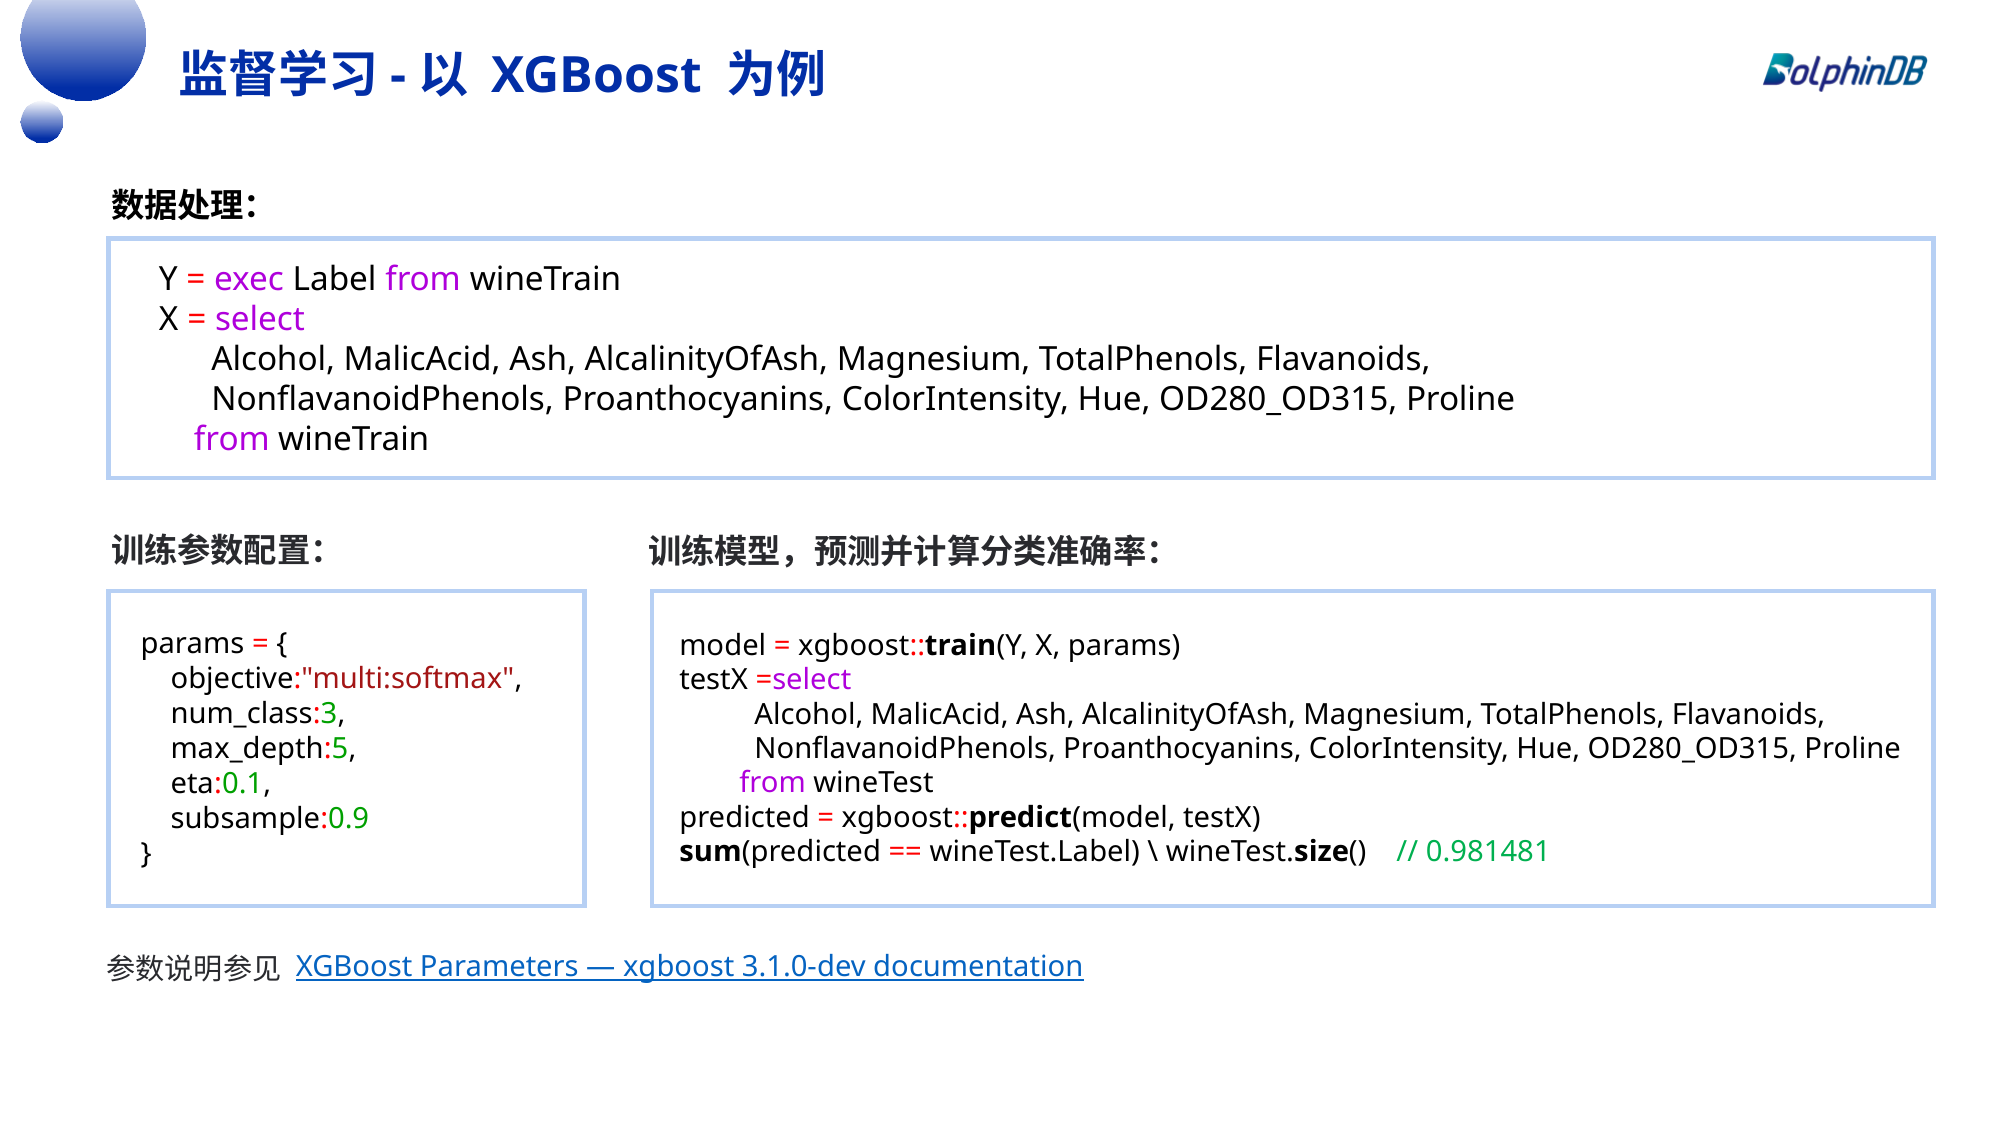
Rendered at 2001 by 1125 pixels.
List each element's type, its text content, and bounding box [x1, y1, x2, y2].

text_box 参数说明参见 [91, 942, 281, 993]
text_box [19, 0, 147, 102]
picture [1755, 47, 1929, 93]
text_box [19, 99, 64, 144]
text_box Y = exec Label from wineTrain X = select Alcohol, MalicAcid, Ash, AlcalinityOfAsh, Magnesium, TotalPhenols, Flavanoids, NonflavanoidPhenols, Proanthocyanins, ColorIntensity, Hue, OD280_OD315, Proline from wineTrain [144, 249, 1631, 464]
text_box 训练模型，预测并计算分类准确率： [633, 522, 1467, 578]
text_box 数据处理： [96, 156, 1097, 232]
text_box 训练参数配置： [96, 521, 930, 577]
text_box [651, 590, 1934, 907]
text_box 监督学习-以 XGBoost 为例 [163, 35, 1545, 110]
text_box [107, 237, 1934, 479]
text_box [107, 590, 585, 907]
text_box XGBoost Parameters — xgboost 3.1.0-dev documentation [281, 940, 1115, 995]
